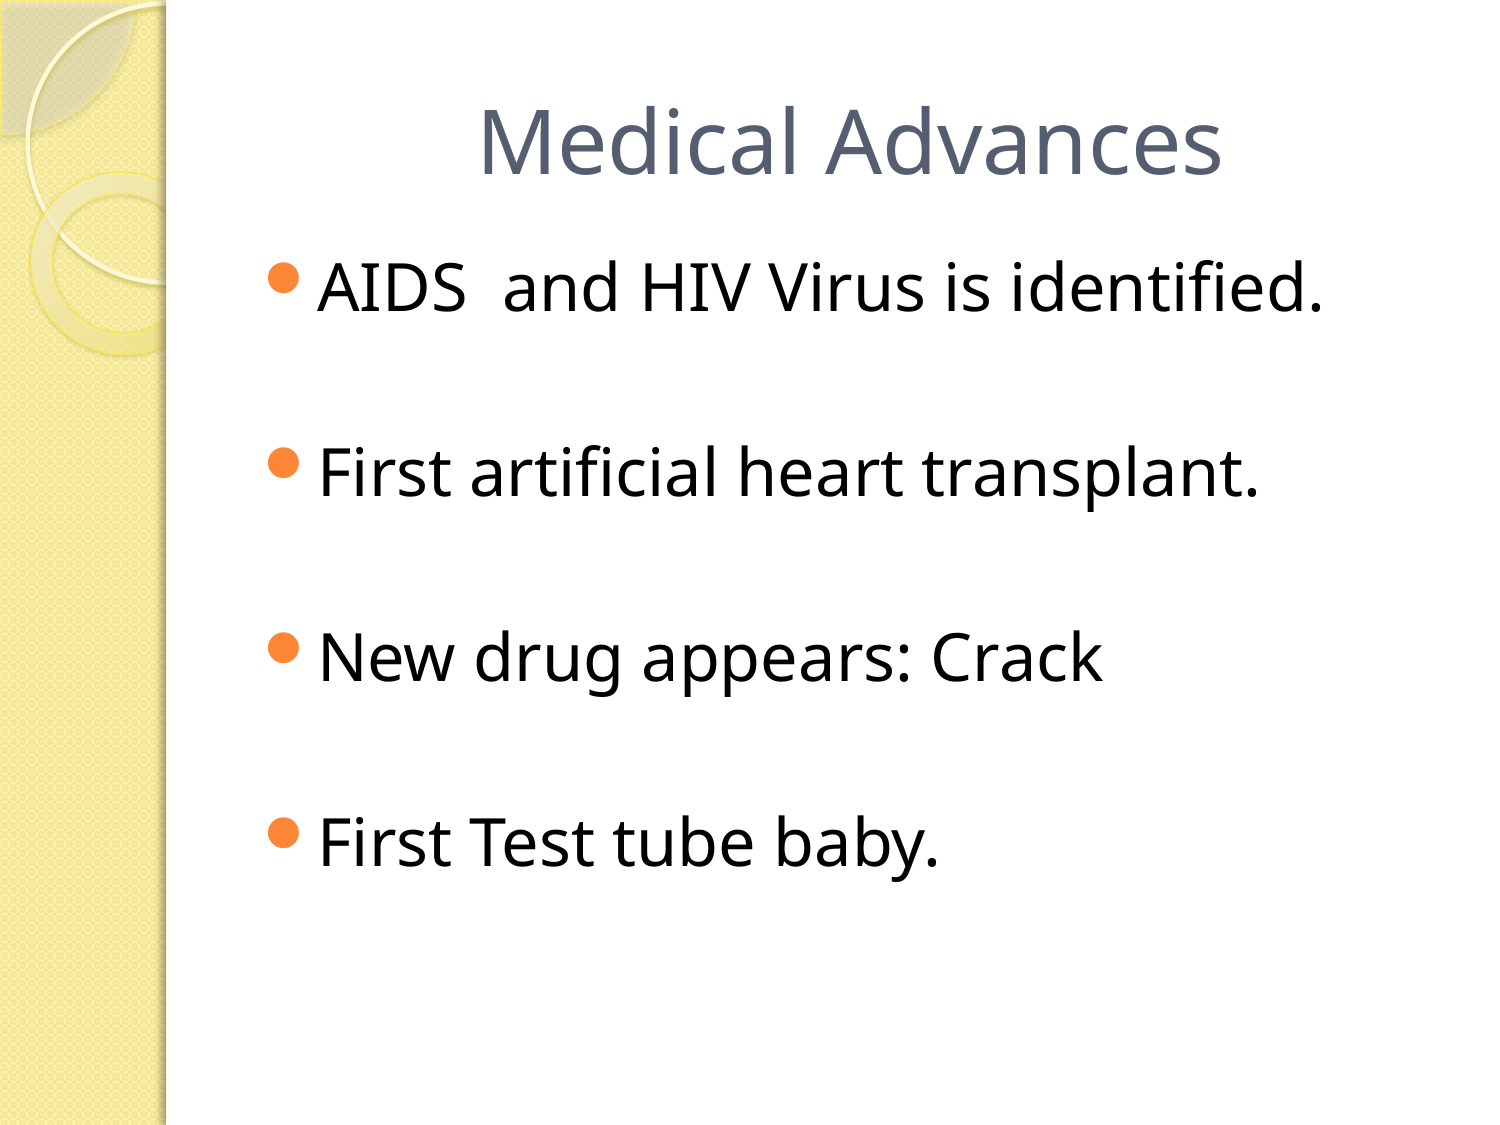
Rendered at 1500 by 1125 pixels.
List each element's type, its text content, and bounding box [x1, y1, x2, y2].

title Medical Advances [235, 45, 1466, 233]
list AIDS and HIV Virus is identified. First artificial heart transplant. New drug appears: Crack First Test tube baby. [235, 237, 1466, 1025]
